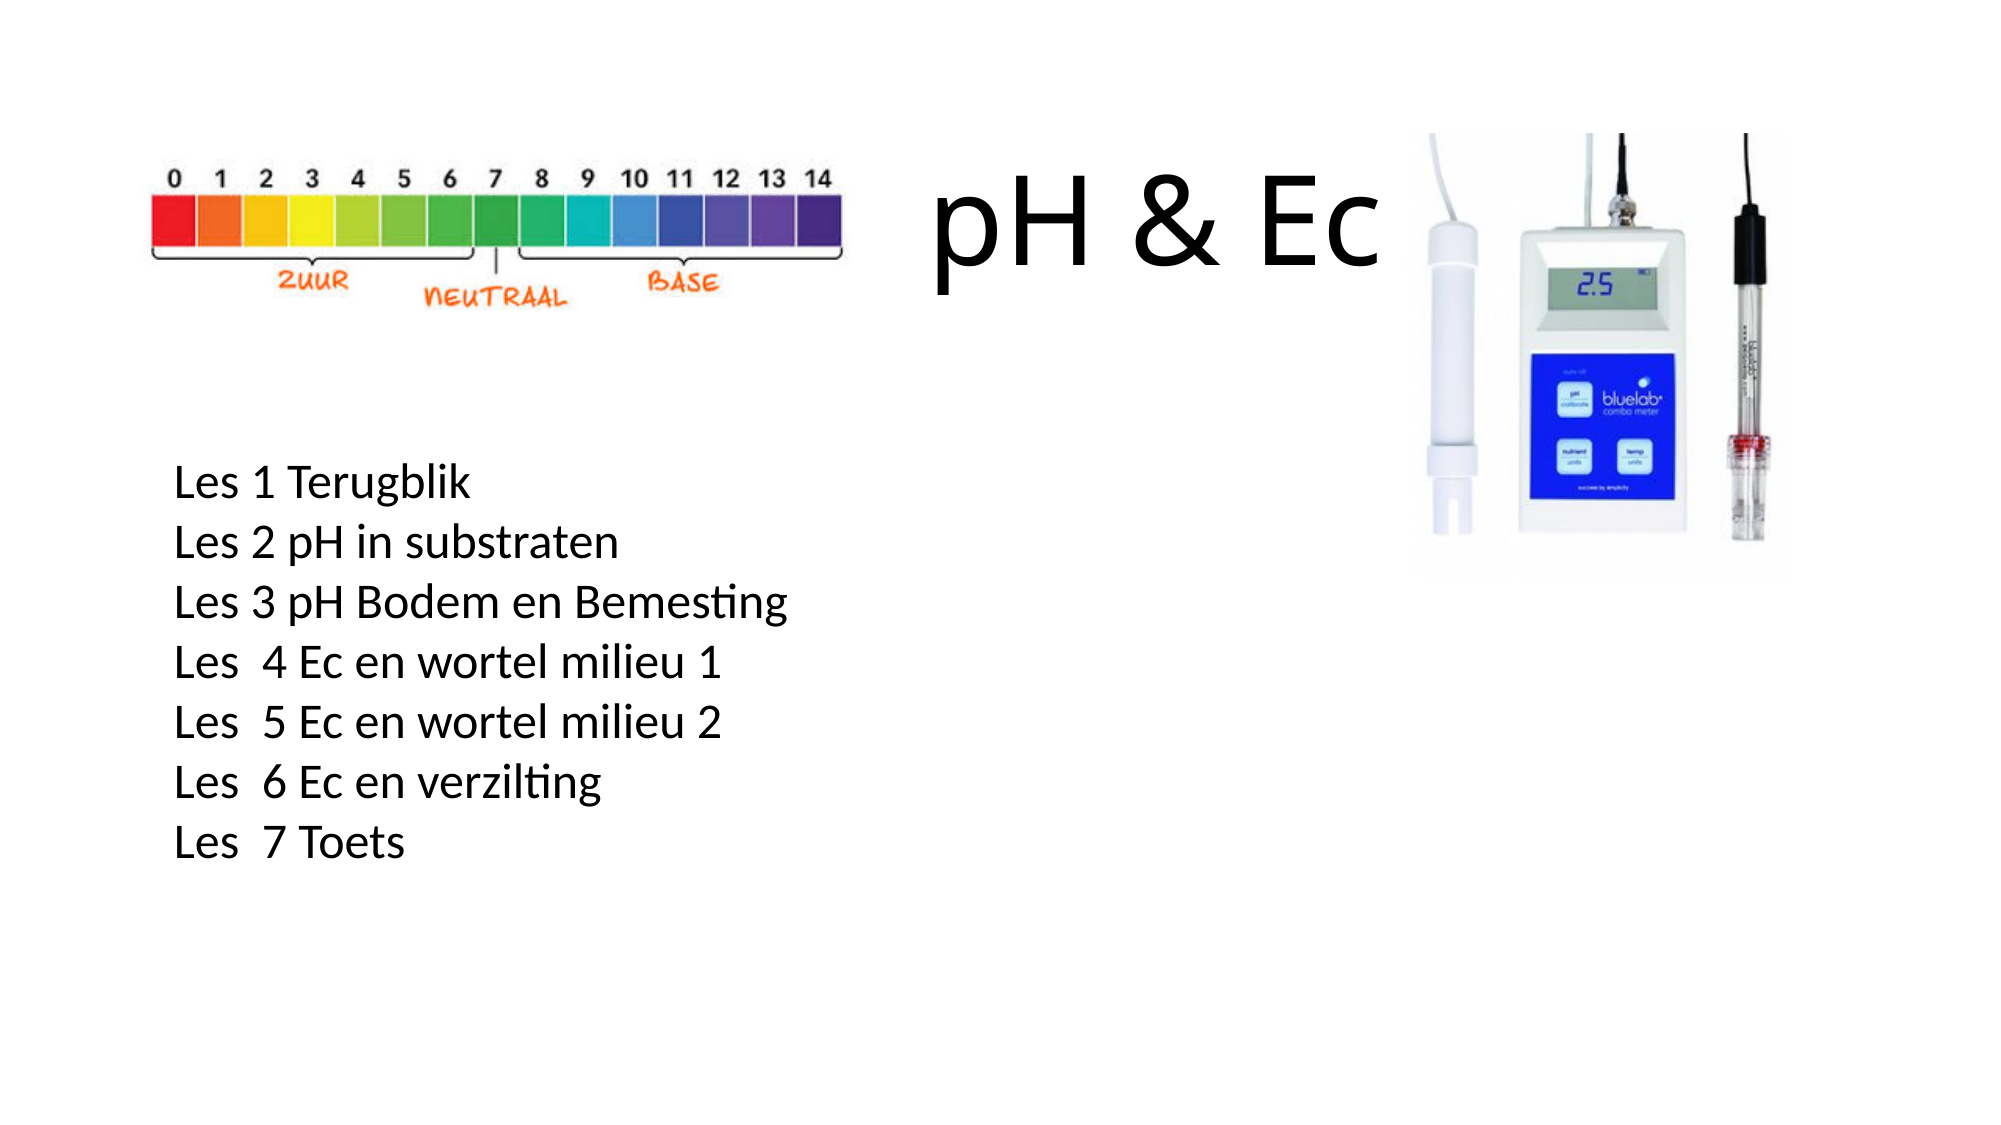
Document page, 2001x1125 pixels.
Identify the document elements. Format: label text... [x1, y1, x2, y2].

picture [1370, 133, 1821, 584]
text_box Les 1 Terugblik Les 2 pH in substraten Les 3 pH Bodem en Bemesting Les 4 Ec en wortel milieu 1 Les 5 Ec en wortel milieu 2 Les 6 Ec en verzilting Les 7 Toets [159, 440, 1370, 921]
text_box pH & Ec [912, 133, 1370, 298]
picture [136, 147, 860, 318]
